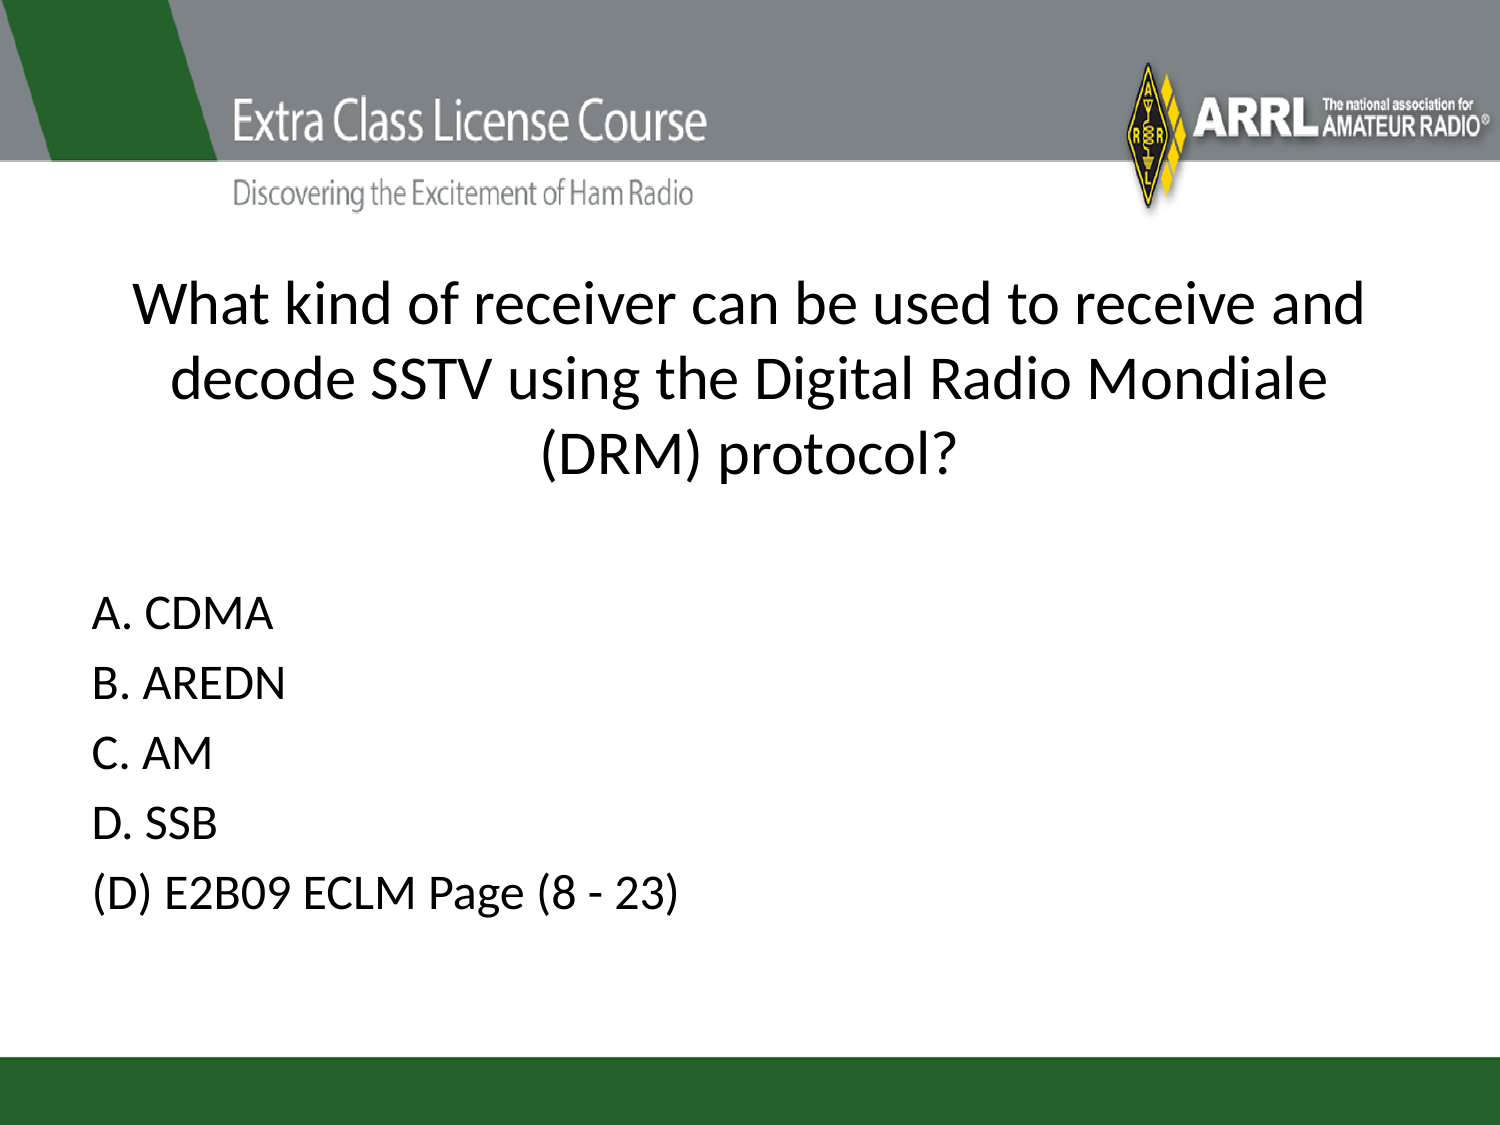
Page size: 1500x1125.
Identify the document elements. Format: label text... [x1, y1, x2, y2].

list A. CDMA B. AREDN C. AM D. SSB (D) E2B09 ECLM Page (8 - 23) [76, 572, 1427, 948]
title What kind of receiver can be used to receive and decode SSTV using the Digital Radio Mondiale (DRM) protocol? [75, 254, 1425, 435]
picture [0, 0, 1500, 1125]
